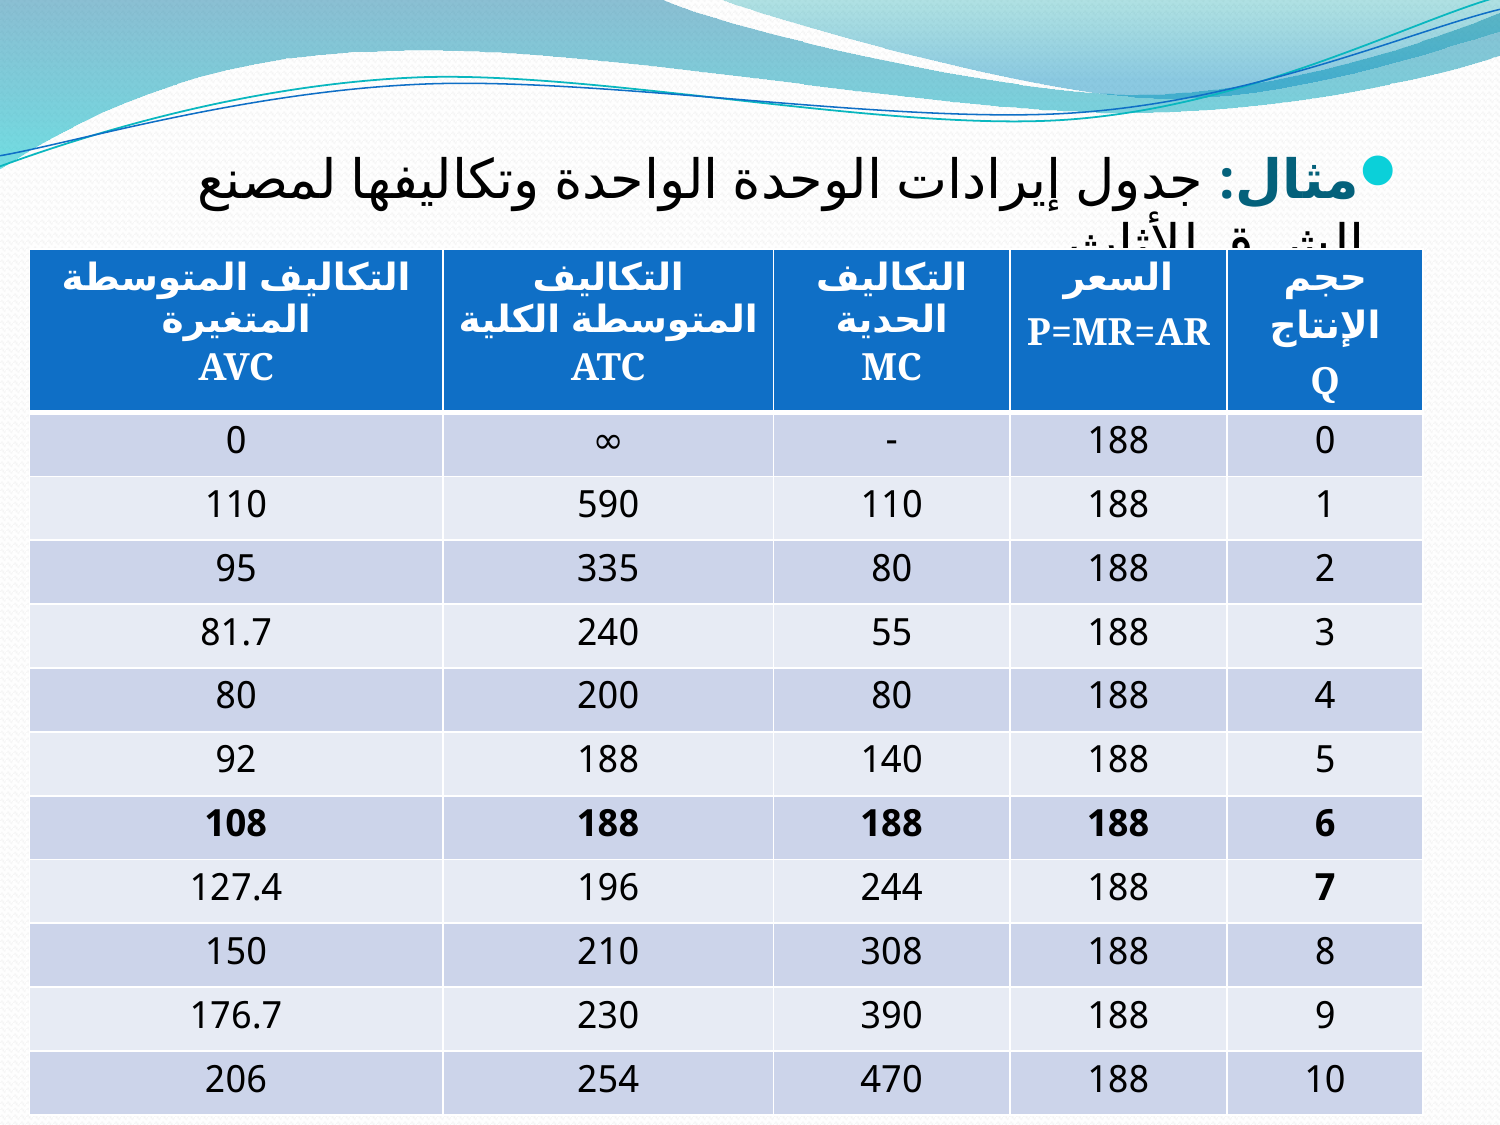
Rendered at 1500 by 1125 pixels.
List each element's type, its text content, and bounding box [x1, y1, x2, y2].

table_cell 188 [1011, 541, 1226, 603]
table_cell 188 [444, 733, 773, 795]
table_cell 308 [774, 924, 1009, 986]
table_cell 230 [444, 988, 773, 1050]
table_cell 244 [774, 860, 1009, 922]
table_header التكاليف المتوسطة المتغيرة AVC [30, 250, 442, 410]
table_cell 9 [1228, 988, 1422, 1050]
table_cell 188 [1011, 1052, 1226, 1114]
table_cell 188 [1011, 669, 1226, 731]
table_cell 80 [30, 669, 442, 731]
table_cell 254 [444, 1052, 773, 1114]
table_cell 6 [1228, 797, 1422, 859]
table_cell 188 [1011, 733, 1226, 795]
table_header حجم الإنتاج Q [1228, 250, 1422, 410]
table_cell 4 [1228, 669, 1422, 731]
table_header السعر P=MR=AR [1011, 250, 1226, 410]
list مثال: جدول إيرادات الوحدة الواحدة وتكاليفها لمصنع الشرق للأثاث. [75, 137, 1425, 858]
table_cell 1 [1228, 477, 1422, 539]
table_cell 80 [774, 541, 1009, 603]
table_header التكاليف الحدية MC [774, 250, 1009, 410]
table_cell 3 [1228, 605, 1422, 667]
table_cell 0 [30, 415, 442, 476]
table_cell 95 [30, 541, 442, 603]
table_cell 10 [1228, 1052, 1422, 1114]
table_cell 188 [1011, 415, 1226, 476]
table_cell 188 [1011, 797, 1226, 859]
table_cell 196 [444, 860, 773, 922]
table_cell 8 [1228, 924, 1422, 986]
table_cell 206 [30, 1052, 442, 1114]
table_cell 240 [444, 605, 773, 667]
table_cell 140 [774, 733, 1009, 795]
table_cell 110 [30, 477, 442, 539]
table_cell 188 [774, 797, 1009, 859]
table_cell 0 [1228, 415, 1422, 476]
table_cell 5 [1228, 733, 1422, 795]
table_cell 2 [1228, 541, 1422, 603]
table_cell 188 [444, 797, 773, 859]
table_cell 188 [1011, 605, 1226, 667]
table_cell 188 [1011, 988, 1226, 1050]
table_cell 470 [774, 1052, 1009, 1114]
table_cell 210 [444, 924, 773, 986]
table_cell ∞ [444, 415, 773, 476]
table_cell 7 [1228, 860, 1422, 922]
table_cell 335 [444, 541, 773, 603]
table_cell 55 [774, 605, 1009, 667]
table_cell 92 [30, 733, 442, 795]
table_cell 127.4 [30, 860, 442, 922]
table_cell 188 [1011, 924, 1226, 986]
table_cell 80 [774, 669, 1009, 731]
table_cell 108 [30, 797, 442, 859]
table_cell 150 [30, 924, 442, 986]
table_cell 200 [444, 669, 773, 731]
table_cell 81.7 [30, 605, 442, 667]
table_cell 176.7 [30, 988, 442, 1050]
table_cell 110 [774, 477, 1009, 539]
table_cell 590 [444, 477, 773, 539]
table_cell 390 [774, 988, 1009, 1050]
table_cell 188 [1011, 860, 1226, 922]
table_cell 188 [1011, 477, 1226, 539]
table_header التكاليف المتوسطة الكلية ATC [444, 250, 773, 410]
table_cell - [774, 415, 1009, 476]
